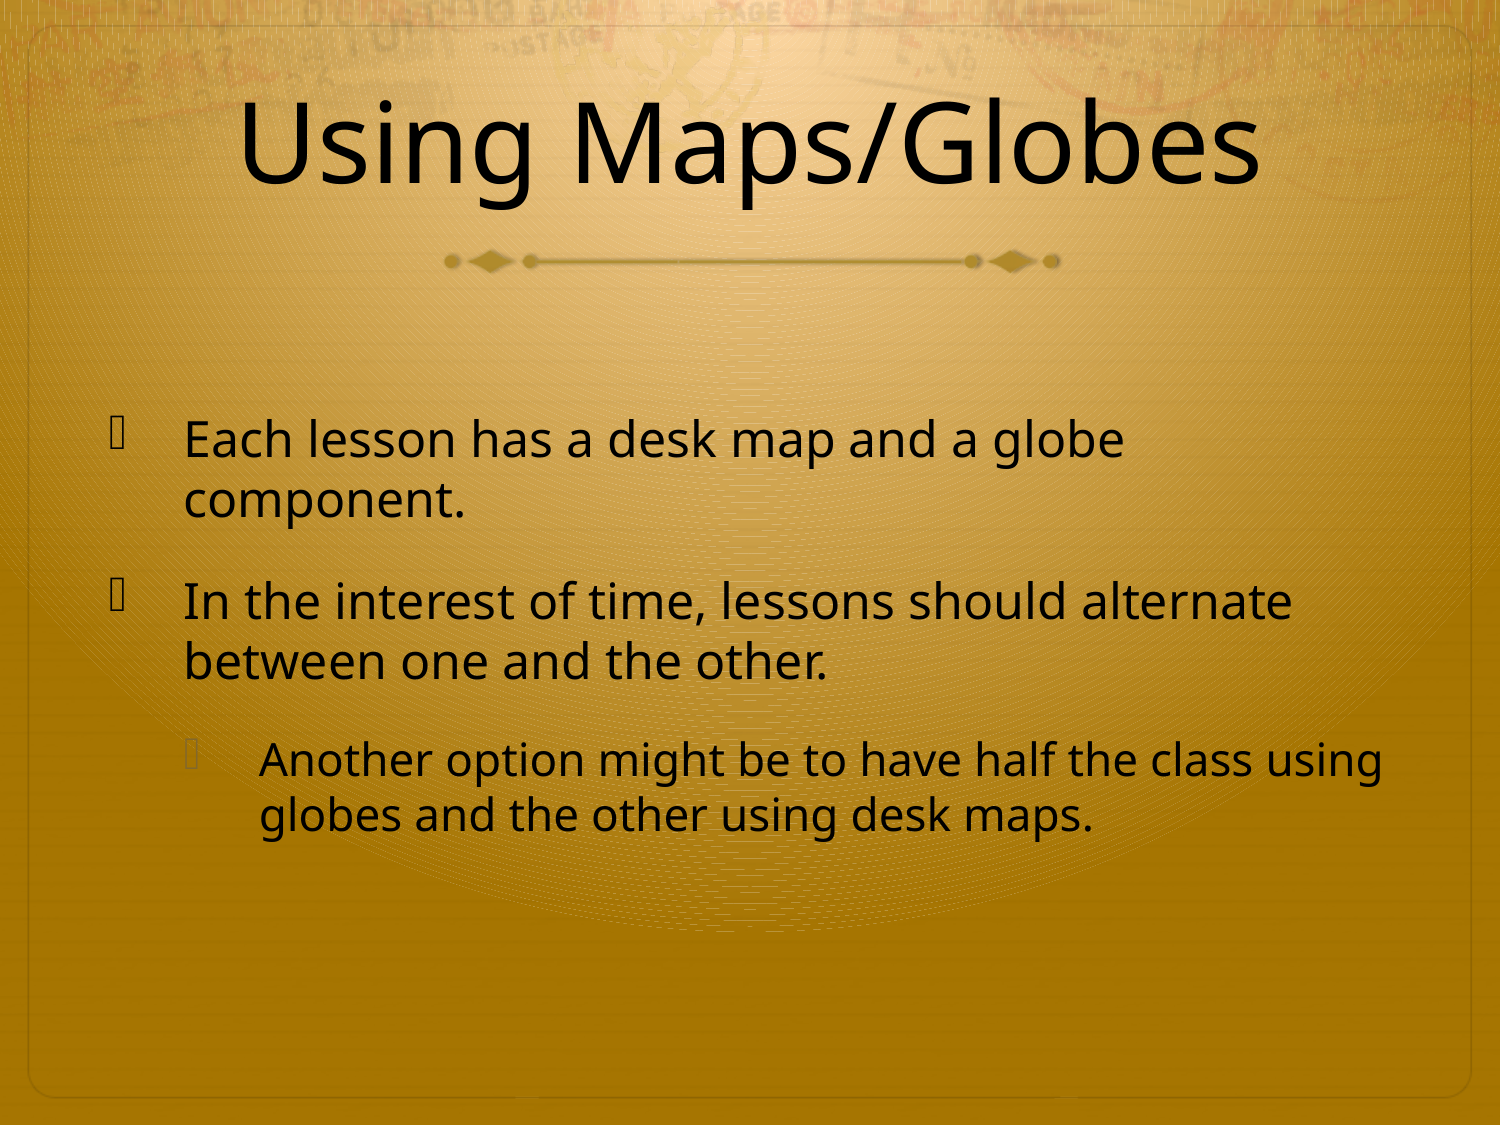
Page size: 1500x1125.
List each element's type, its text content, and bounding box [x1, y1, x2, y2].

list Each lesson has a desk map and a globe component. In the interest of time, lessons should alternate between one and the other. Another option might be to have half the class using globes and the other using desk maps. [93, 399, 1407, 969]
title Using Maps/Globes [93, 45, 1407, 233]
picture [0, 0, 1500, 1125]
